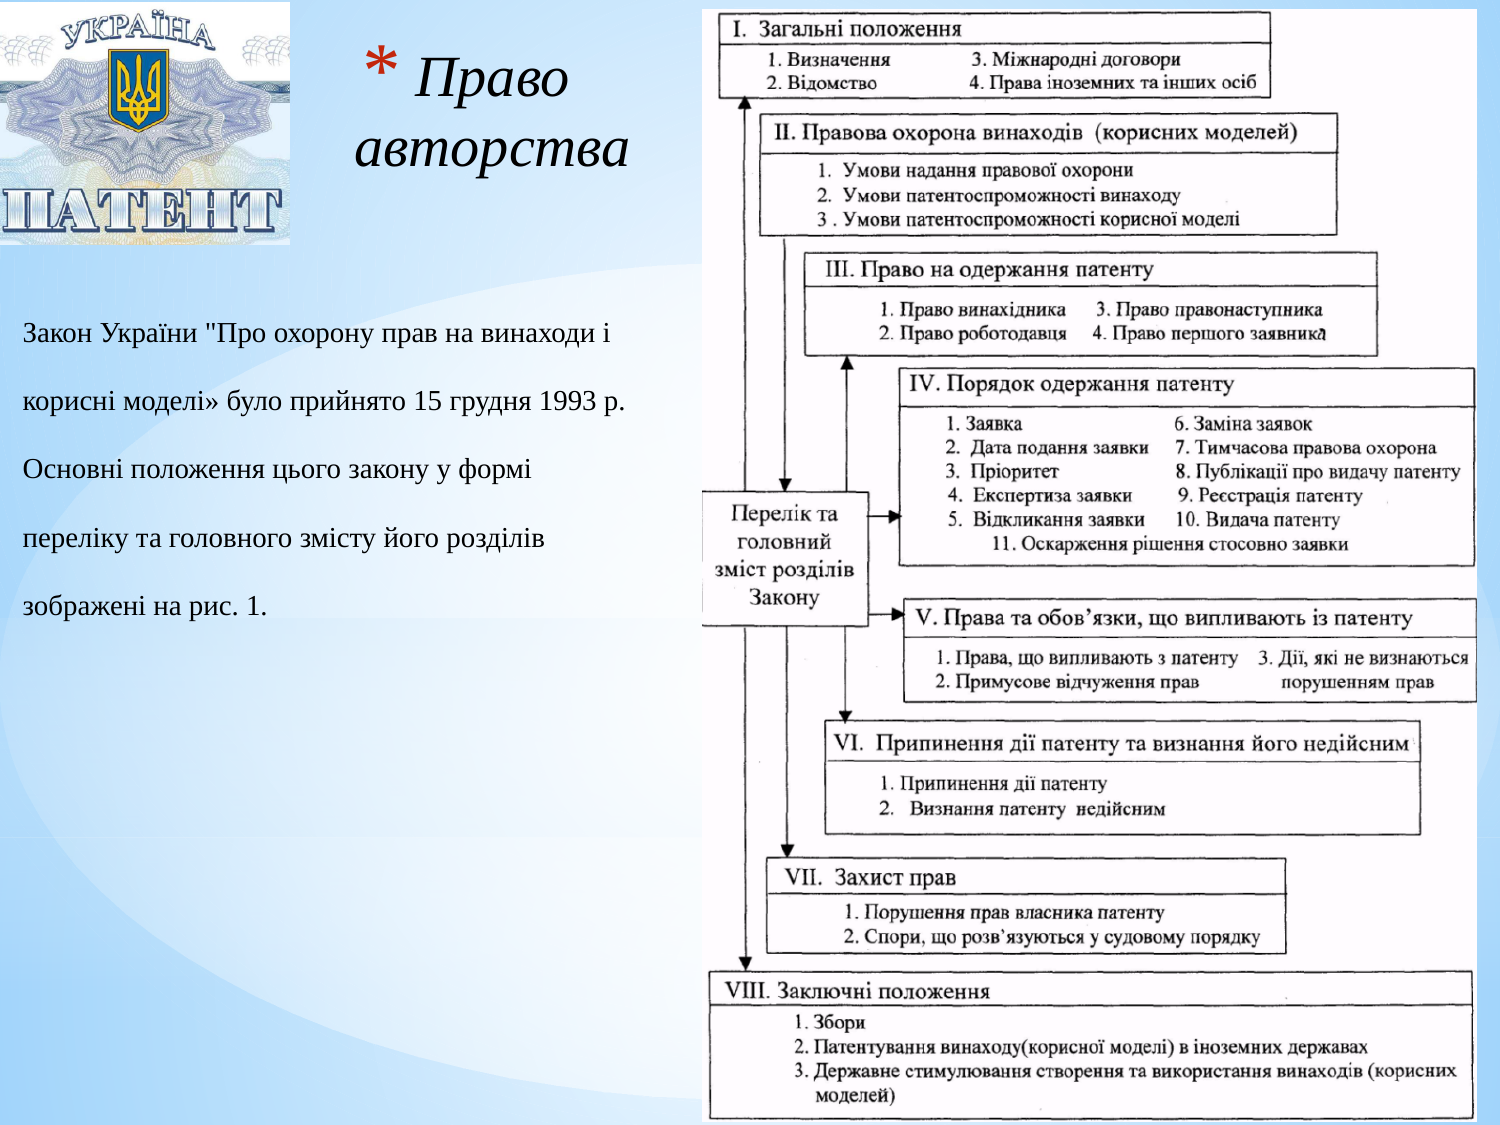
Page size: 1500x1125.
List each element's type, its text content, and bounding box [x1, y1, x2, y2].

title Право авторства [295, 30, 696, 171]
picture [702, 9, 1477, 1122]
text_box Закон України "Про охорону прав на винаходи і корисні моделі» було прийнято 15 грудня 1993 р. Основні положення цього закону у формі переліку та головного змісту його розділів зображені на рис. 1. [7, 272, 652, 629]
picture [0, 2, 290, 245]
